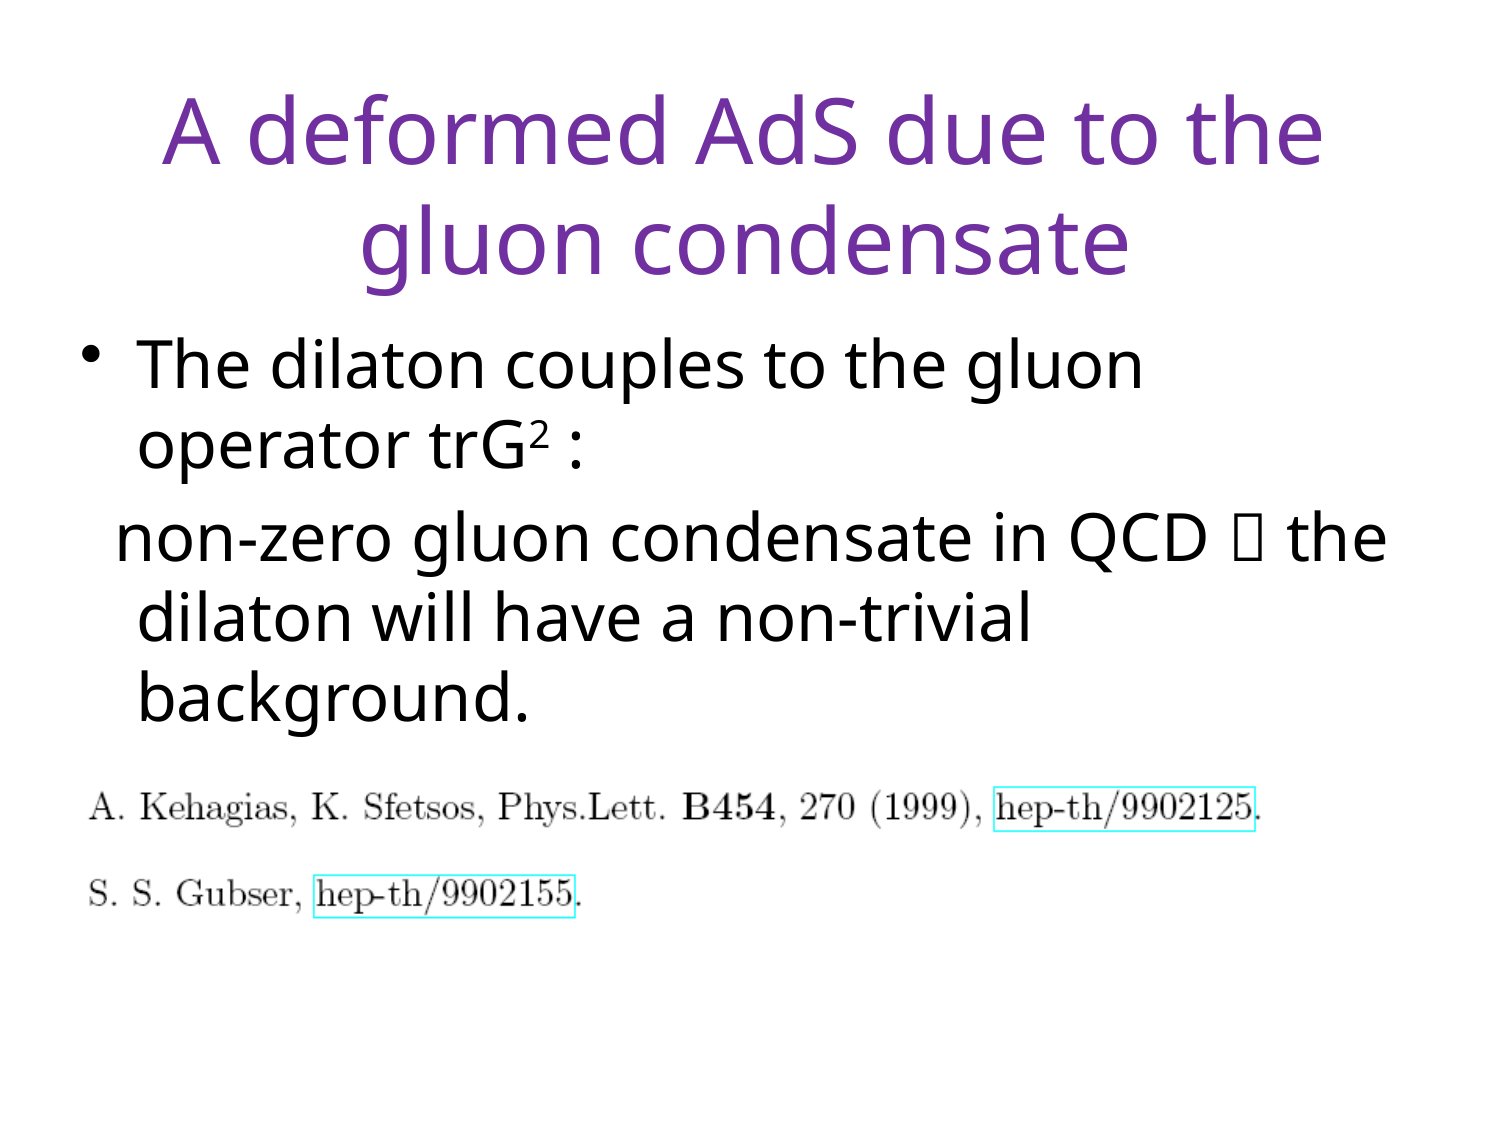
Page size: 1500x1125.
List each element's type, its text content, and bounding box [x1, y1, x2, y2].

list The dilaton couples to the gluon operator trG2 : non-zero gluon condensate in QCD  the dilaton will have a non-trivial background. [64, 314, 1416, 774]
title A deformed AdS due to the gluon condensate [70, 46, 1421, 319]
picture [81, 784, 1278, 936]
